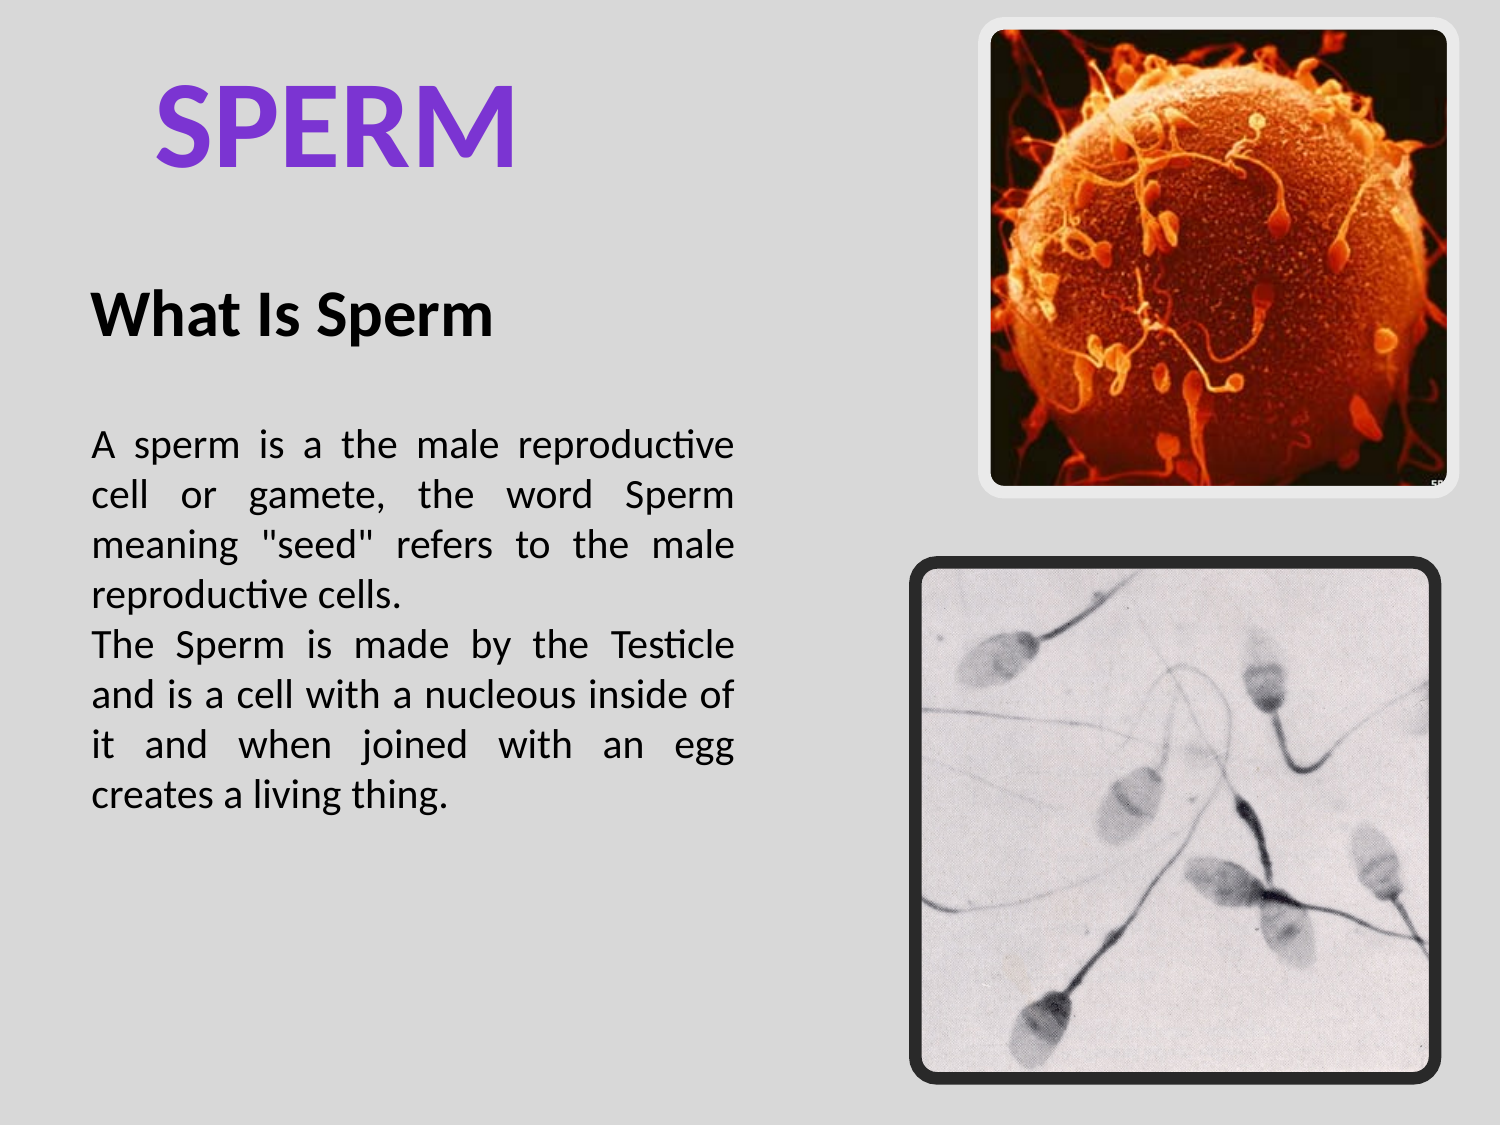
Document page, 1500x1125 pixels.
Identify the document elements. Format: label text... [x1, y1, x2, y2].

picture [915, 562, 1436, 1079]
title Sperm [35, 23, 640, 211]
picture [984, 23, 1454, 493]
text_box A sperm is a the male reproductive cell or gamete, the word Sperm meaning "seed" refers to the male reproductive cells. The Sperm is made by the Testicle and is a cell with a nucleous inside of it and when joined with an egg creates a living thing. [76, 408, 750, 874]
list What Is Sperm [75, 262, 880, 362]
